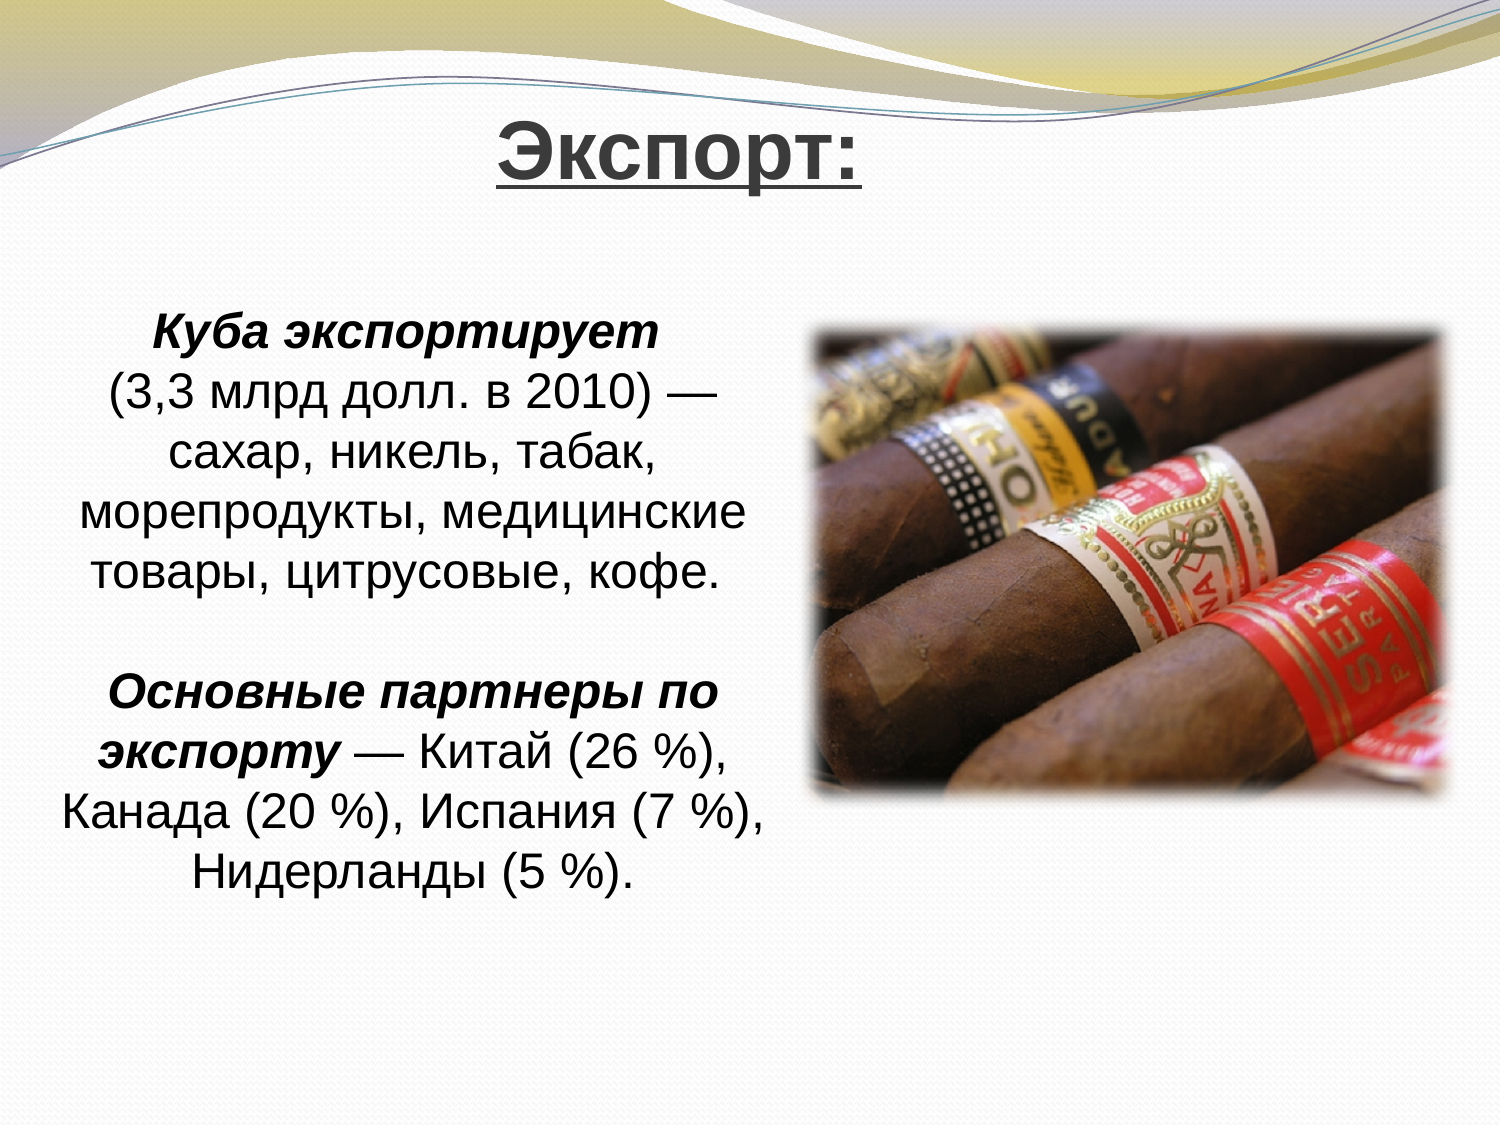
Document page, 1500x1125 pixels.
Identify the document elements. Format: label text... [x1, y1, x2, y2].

picture [796, 314, 1459, 811]
title Экспорт: [336, 42, 1022, 197]
list Куба экспортирует (3,3 млрд долл. в 2010) — сахар, никель, табак, морепродукты, медицинские товары, цитрусовые, кофе. Основные партнеры по экспорту — Китай (26 %), Канада (20 %), Испания (7 %), Нидерланды (5 %). [41, 290, 786, 1047]
